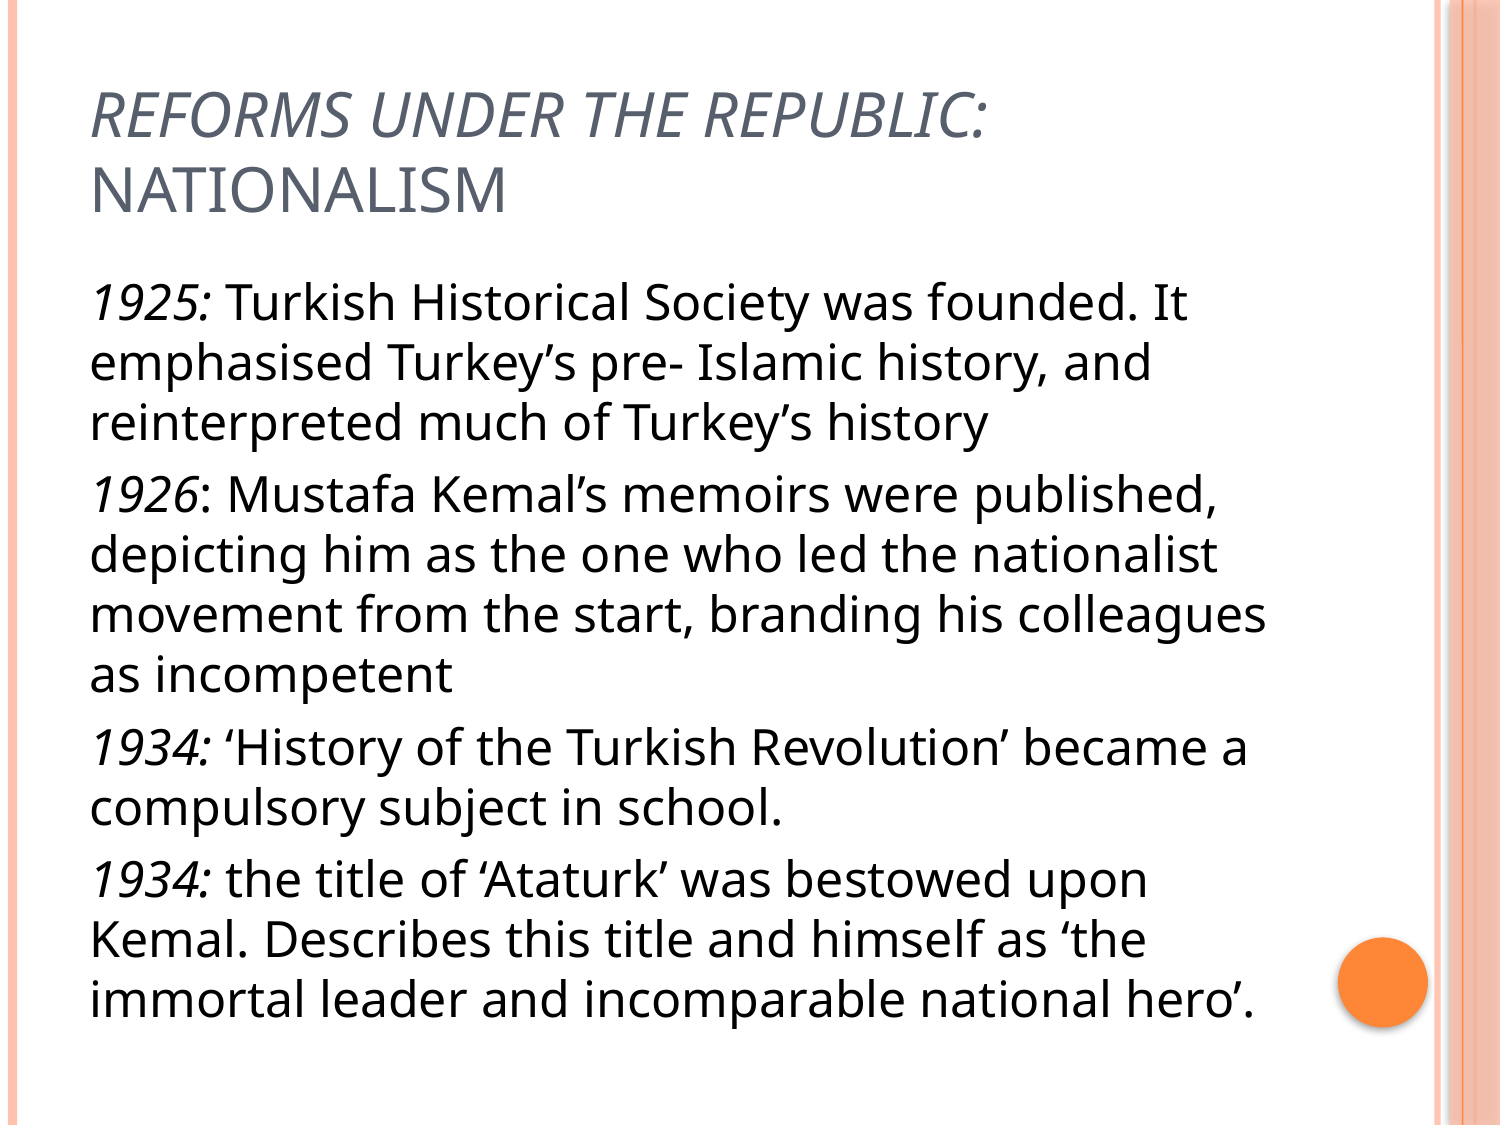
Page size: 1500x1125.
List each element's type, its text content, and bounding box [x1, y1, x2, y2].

list 1925: Turkish Historical Society was founded. It emphasised Turkey’s pre- Islamic history, and reinterpreted much of Turkey’s history 1926: Mustafa Kemal’s memoirs were published, depicting him as the one who led the nationalist movement from the start, branding his colleagues as incompetent 1934: ‘History of the Turkish Revolution’ became a compulsory subject in school. 1934: the title of ‘Ataturk’ was bestowed upon Kemal. Describes this title and himself as ‘the immortal leader and incomparable national hero’. [75, 262, 1300, 1062]
title Reforms under the Republic: Nationalism [75, 45, 1300, 233]
